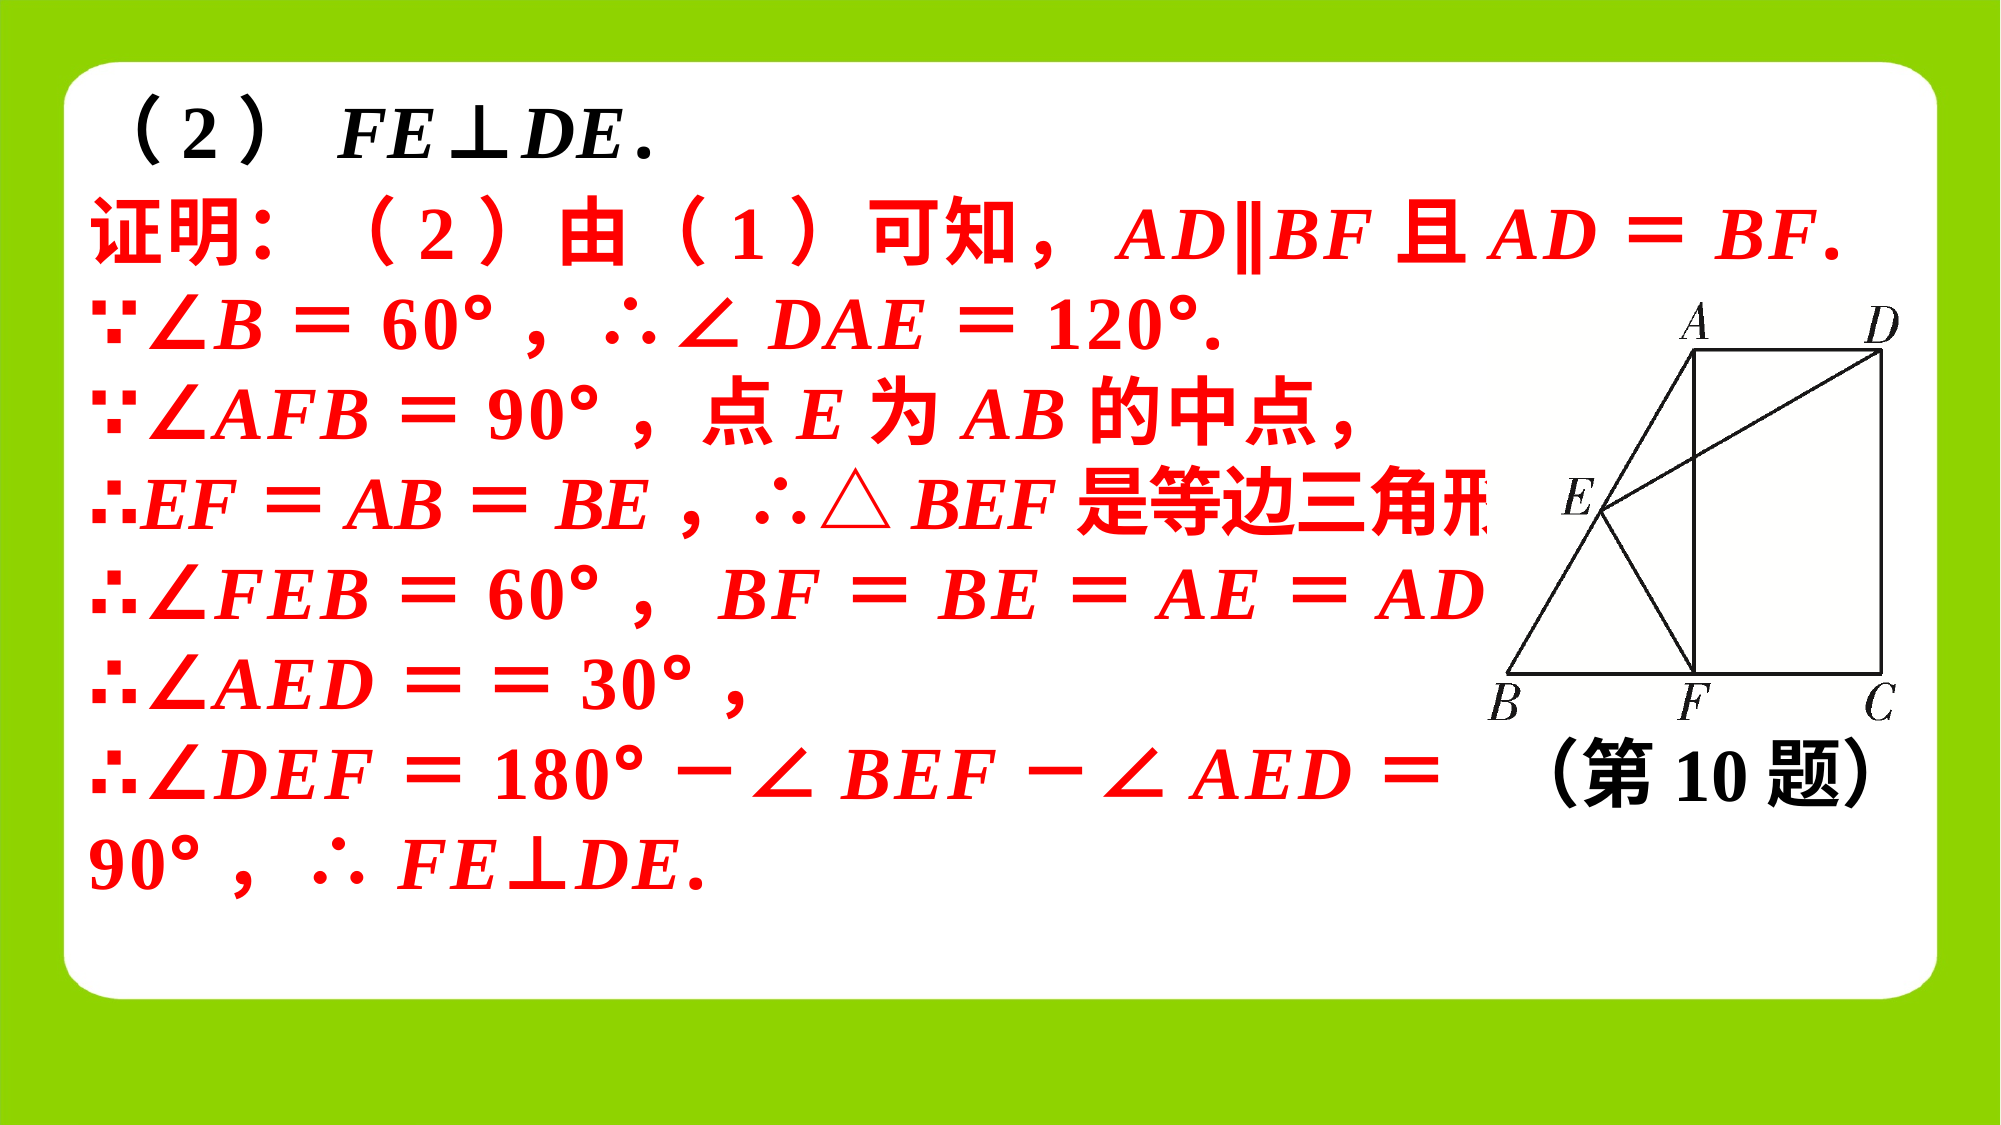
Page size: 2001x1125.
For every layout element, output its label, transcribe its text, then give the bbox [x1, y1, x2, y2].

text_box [1487, 302, 1899, 817]
picture [0, 0, 2001, 1125]
text_box （2）FE⊥DE. [88, 83, 650, 175]
